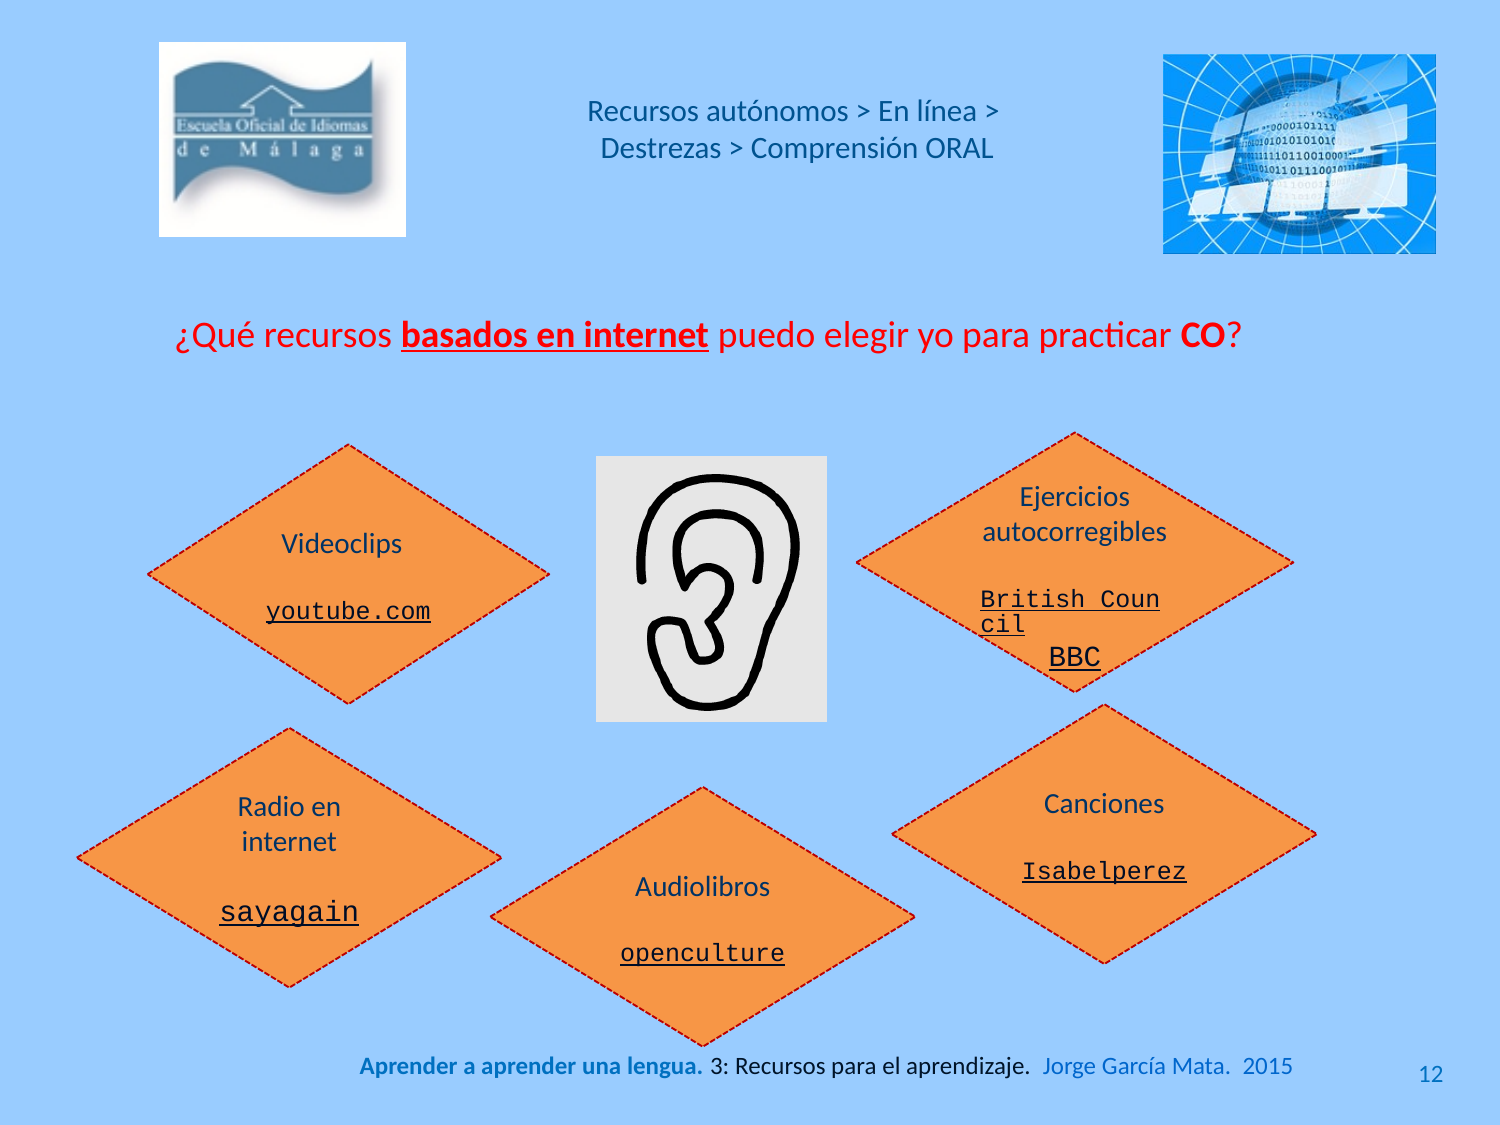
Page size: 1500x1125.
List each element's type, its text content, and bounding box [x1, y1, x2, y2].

text_box Ejercicios autocorregibles British Council BBC [855, 431, 1295, 693]
slide_number 12 [1387, 1042, 1459, 1103]
footer Aprender a aprender una lengua. 3: Recursos para el aprendizaje. Jorge García Mata. 2015 [336, 1046, 1317, 1083]
text_box Radio en internet sayagain [76, 727, 503, 989]
text_box Videoclips youtube.com [147, 443, 551, 705]
text_box Audiolibros openculture [489, 786, 916, 1048]
text_box ¿Qué recursos basados en internet puedo elegir yo para practicar CO? [159, 302, 1412, 363]
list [159, 42, 406, 237]
text_box Canciones Isabelperez [891, 703, 1318, 965]
picture [1163, 54, 1436, 255]
title Recursos autónomos > En línea > Destrezas > Comprensión ORAL [442, 45, 1152, 233]
picture [596, 455, 828, 723]
